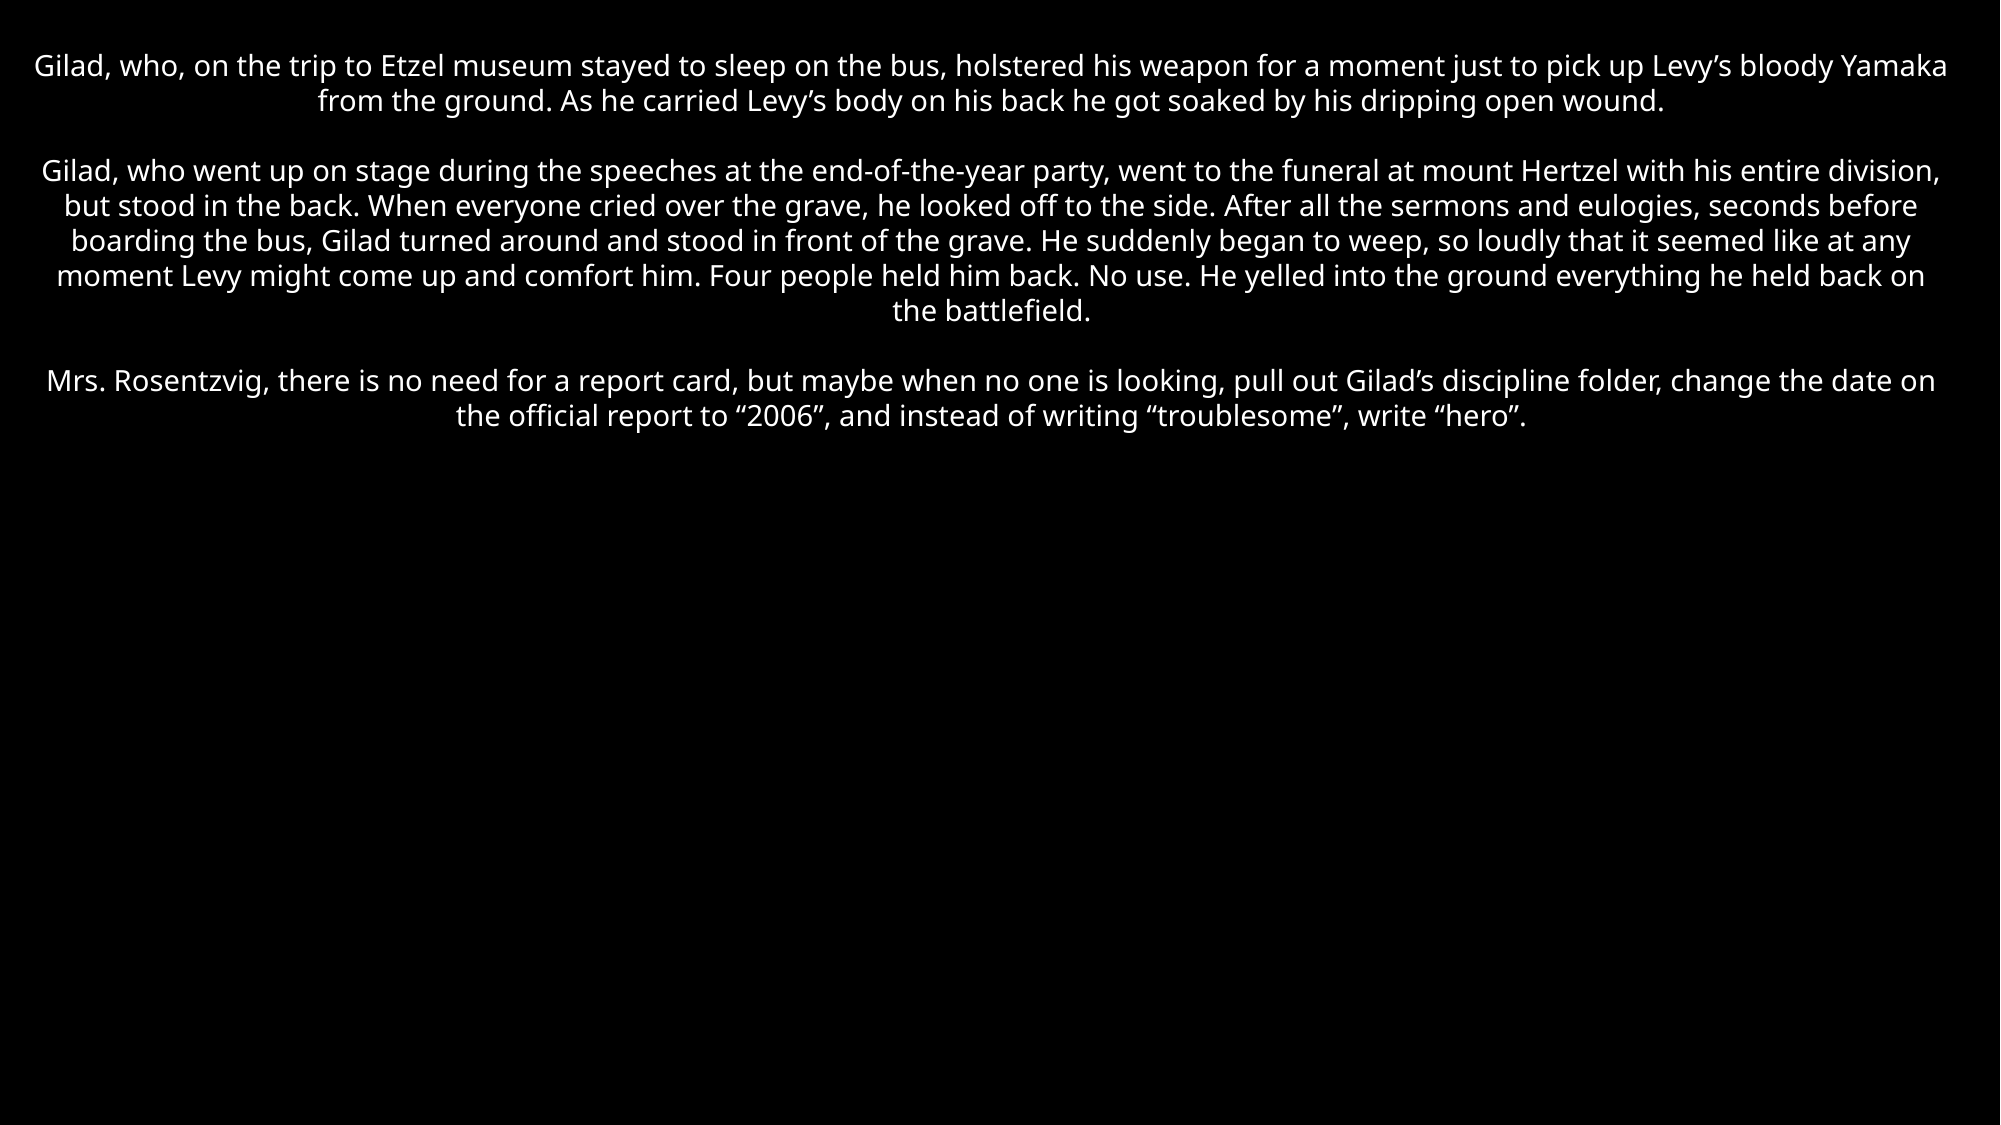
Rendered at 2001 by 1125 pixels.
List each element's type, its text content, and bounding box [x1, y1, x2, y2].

text_box Gilad, who, on the trip to Etzel museum stayed to sleep on the bus, holstered his weapon for a moment just to pick up Levy’s bloody Yamaka from the ground. As he carried Levy’s body on his back he got soaked by his dripping open wound. Gilad, who went up on stage during the speeches at the end-of-the-year party, went to the funeral at mount Hertzel with his entire division, but stood in the back. When everyone cried over the grave, he looked off to the side. After all the sermons and eulogies, seconds before boarding the bus, Gilad turned around and stood in front of the grave. He suddenly began to weep, so loudly that it seemed like at any moment Levy might come up and comfort him. Four people held him back. No use. He yelled into the ground everything he held back on the battlefield. Mrs. Rosentzvig, there is no need for a report card, but maybe when no one is looking, pull out Gilad’s discipline folder, change the date on the official report to “2006”, and instead of writing “troublesome”, write “hero”. [16, 40, 1967, 475]
